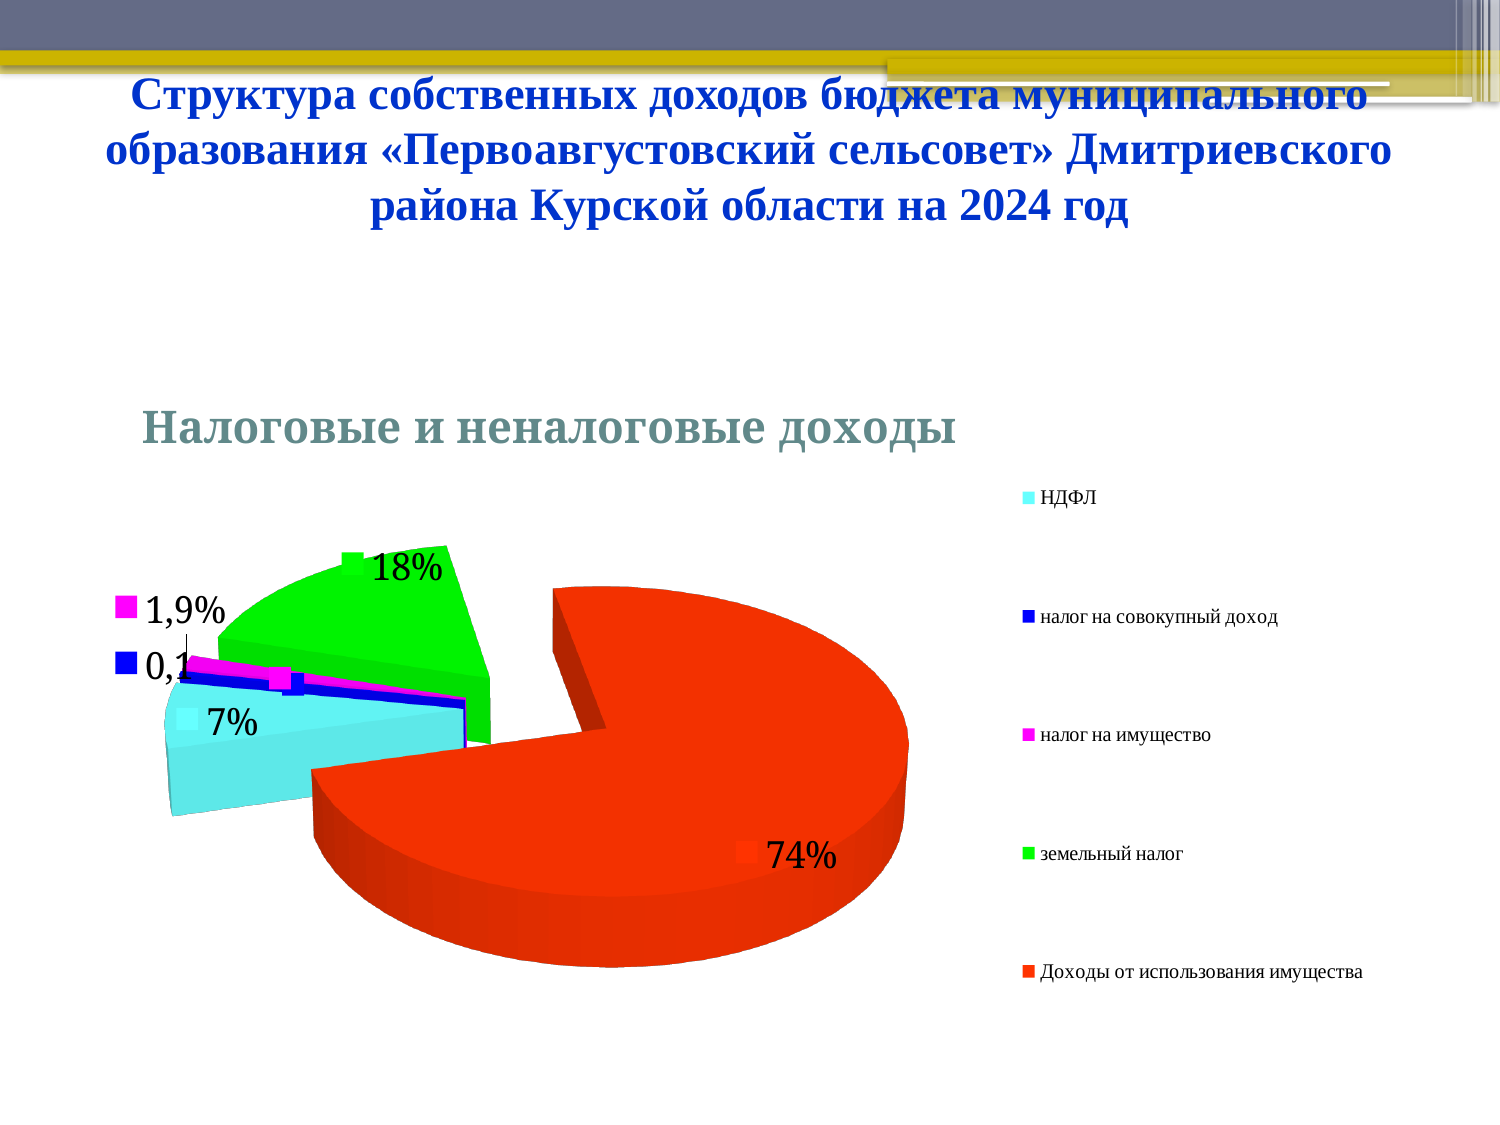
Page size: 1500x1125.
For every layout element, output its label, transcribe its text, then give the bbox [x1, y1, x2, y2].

title Структура собственных доходов бюджета муниципального образования «Первоавгустовский сельсовет» Дмитриевского района Курской области на 2024 год [75, 35, 1425, 258]
chart [74, 368, 1426, 1079]
